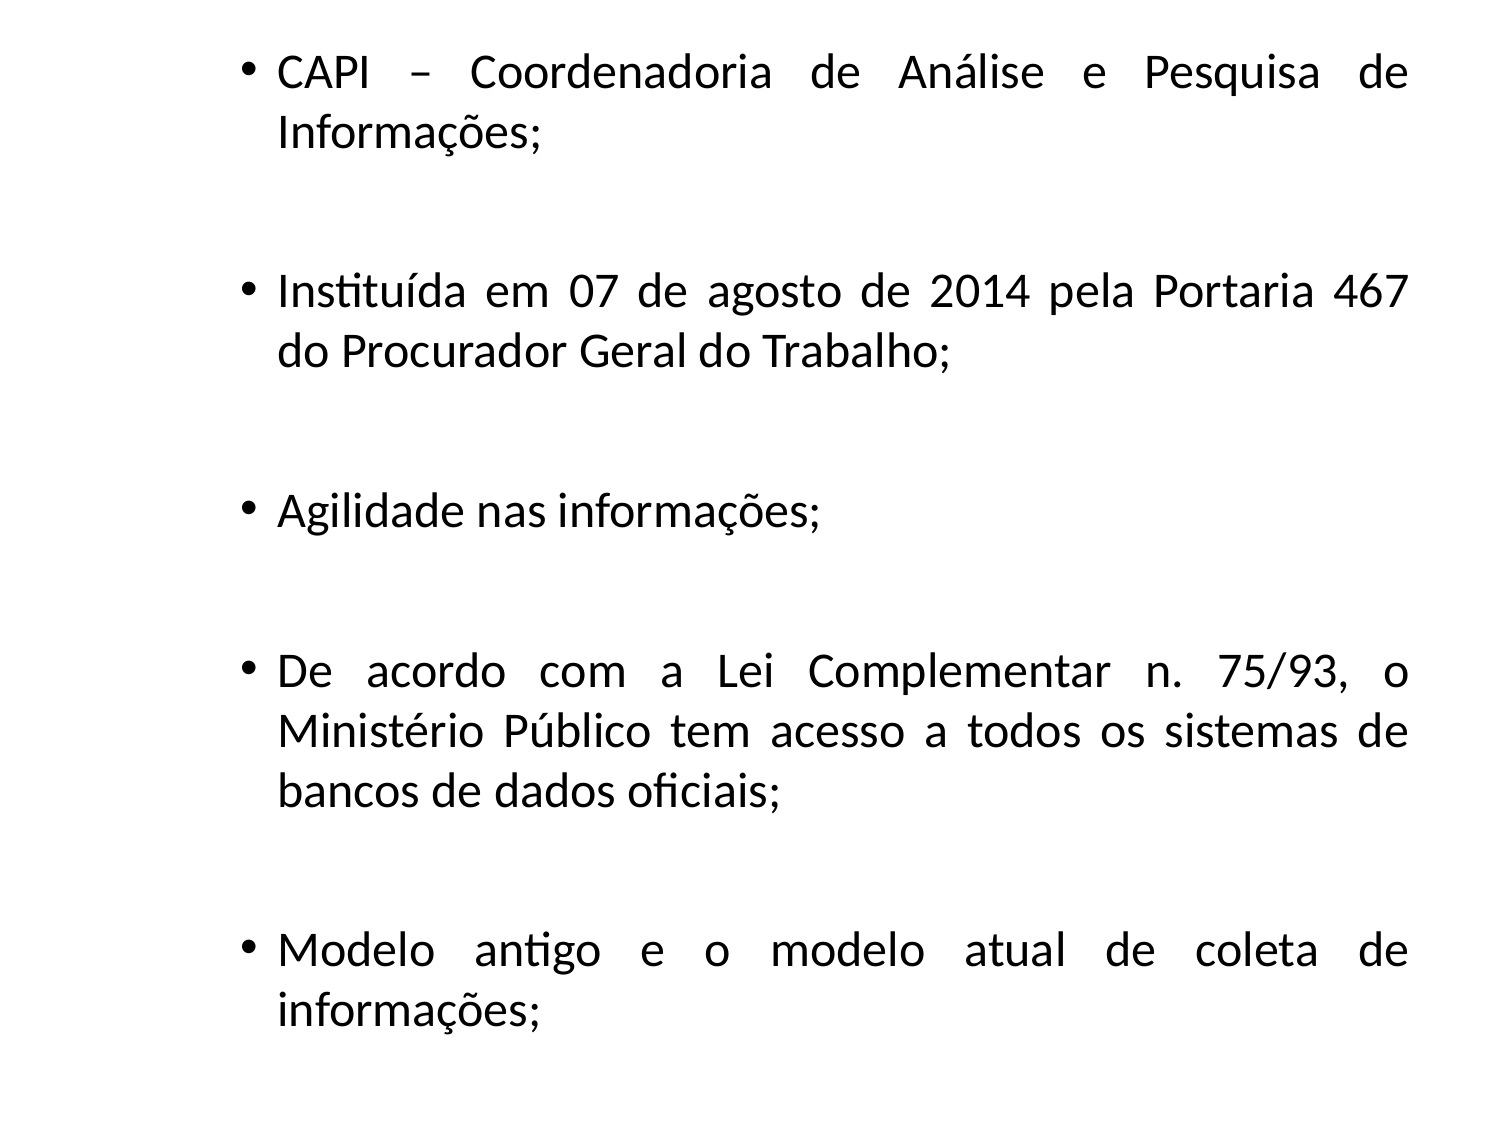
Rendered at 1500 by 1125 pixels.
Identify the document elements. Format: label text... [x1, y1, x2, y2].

list CAPI – Coordenadoria de Análise e Pesquisa de Informações; Instituída em 07 de agosto de 2014 pela Portaria 467 do Procurador Geral do Trabalho; Agilidade nas informações; De acordo com a Lei Complementar n. 75/93, o Ministério Público tem acesso a todos os sistemas de bancos de dados oficiais; Modelo antigo e o modelo atual de coleta de informações; [75, 30, 1425, 1005]
